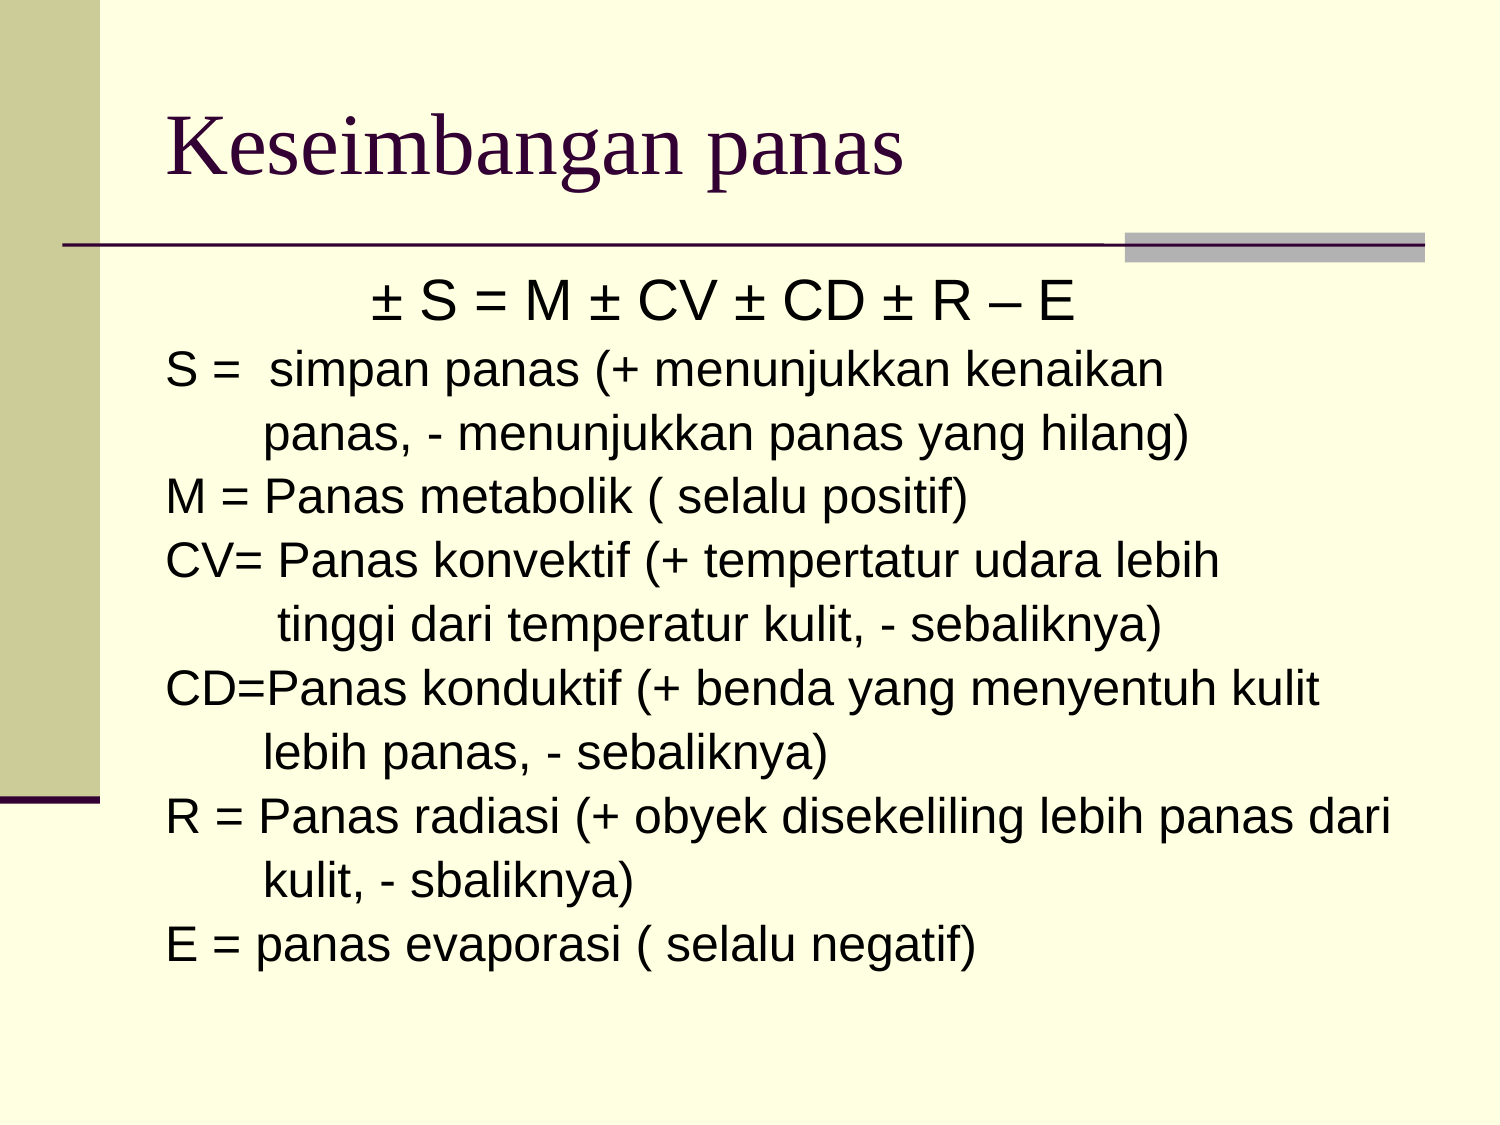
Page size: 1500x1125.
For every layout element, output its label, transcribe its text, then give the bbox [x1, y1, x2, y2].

title Keseimbangan panas [149, 45, 1426, 234]
list ± S = M ± CV ± CD ± R – E S = simpan panas (+ menunjukkan kenaikan panas, - menunjukkan panas yang hilang) M = Panas metabolik ( selalu positif) CV= Panas konvektif (+ tempertatur udara lebih tinggi dari temperatur kulit, - sebaliknya) CD=Panas konduktif (+ benda yang menyentuh kulit lebih panas, - sebaliknya) R = Panas radiasi (+ obyek disekeliling lebih panas dari kulit, - sbaliknya) E = panas evaporasi ( selalu negatif) [149, 262, 1426, 1006]
